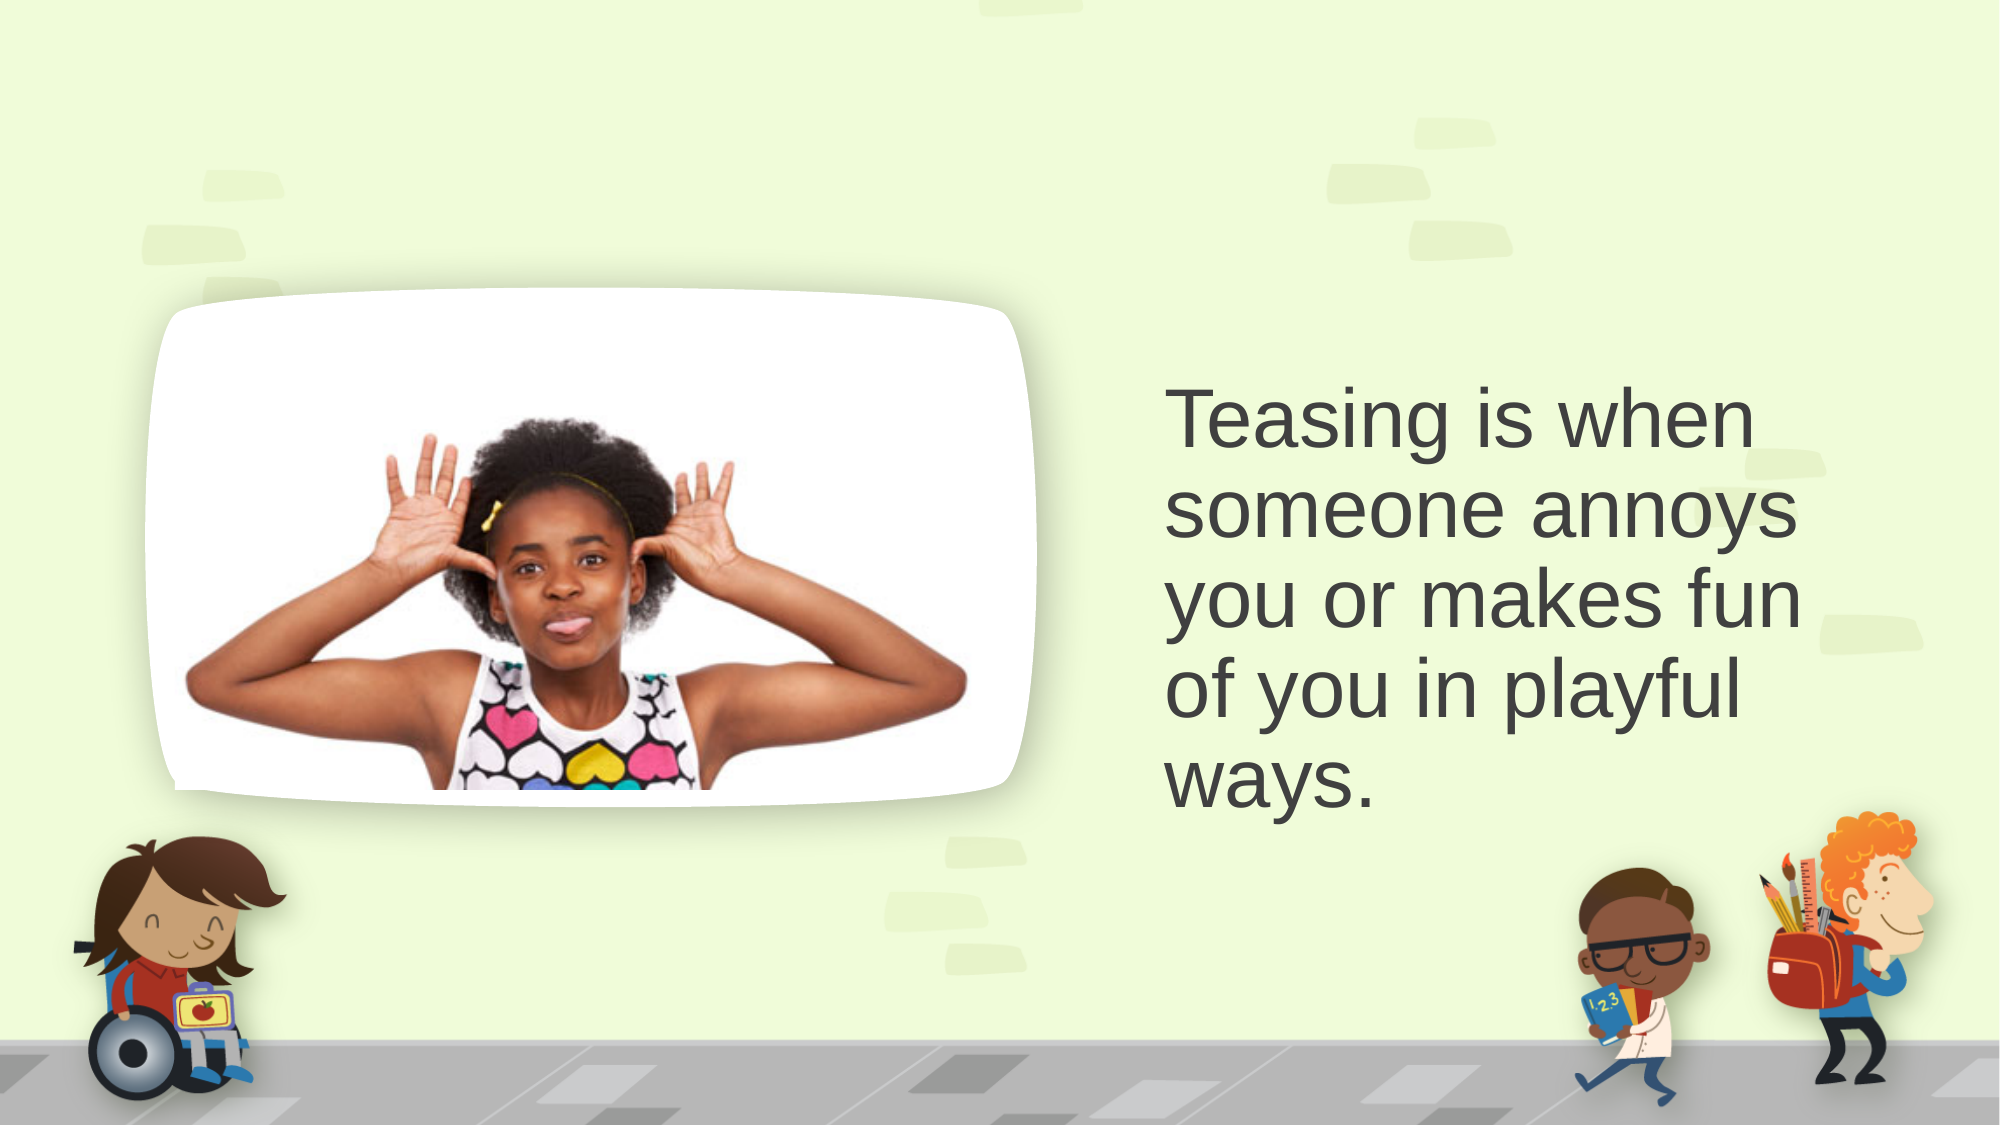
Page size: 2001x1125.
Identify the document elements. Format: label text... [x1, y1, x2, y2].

picture [0, 0, 2000, 1125]
list Teasing is when someone annoys you or makes fun of you in playful ways. [1149, 368, 1900, 900]
